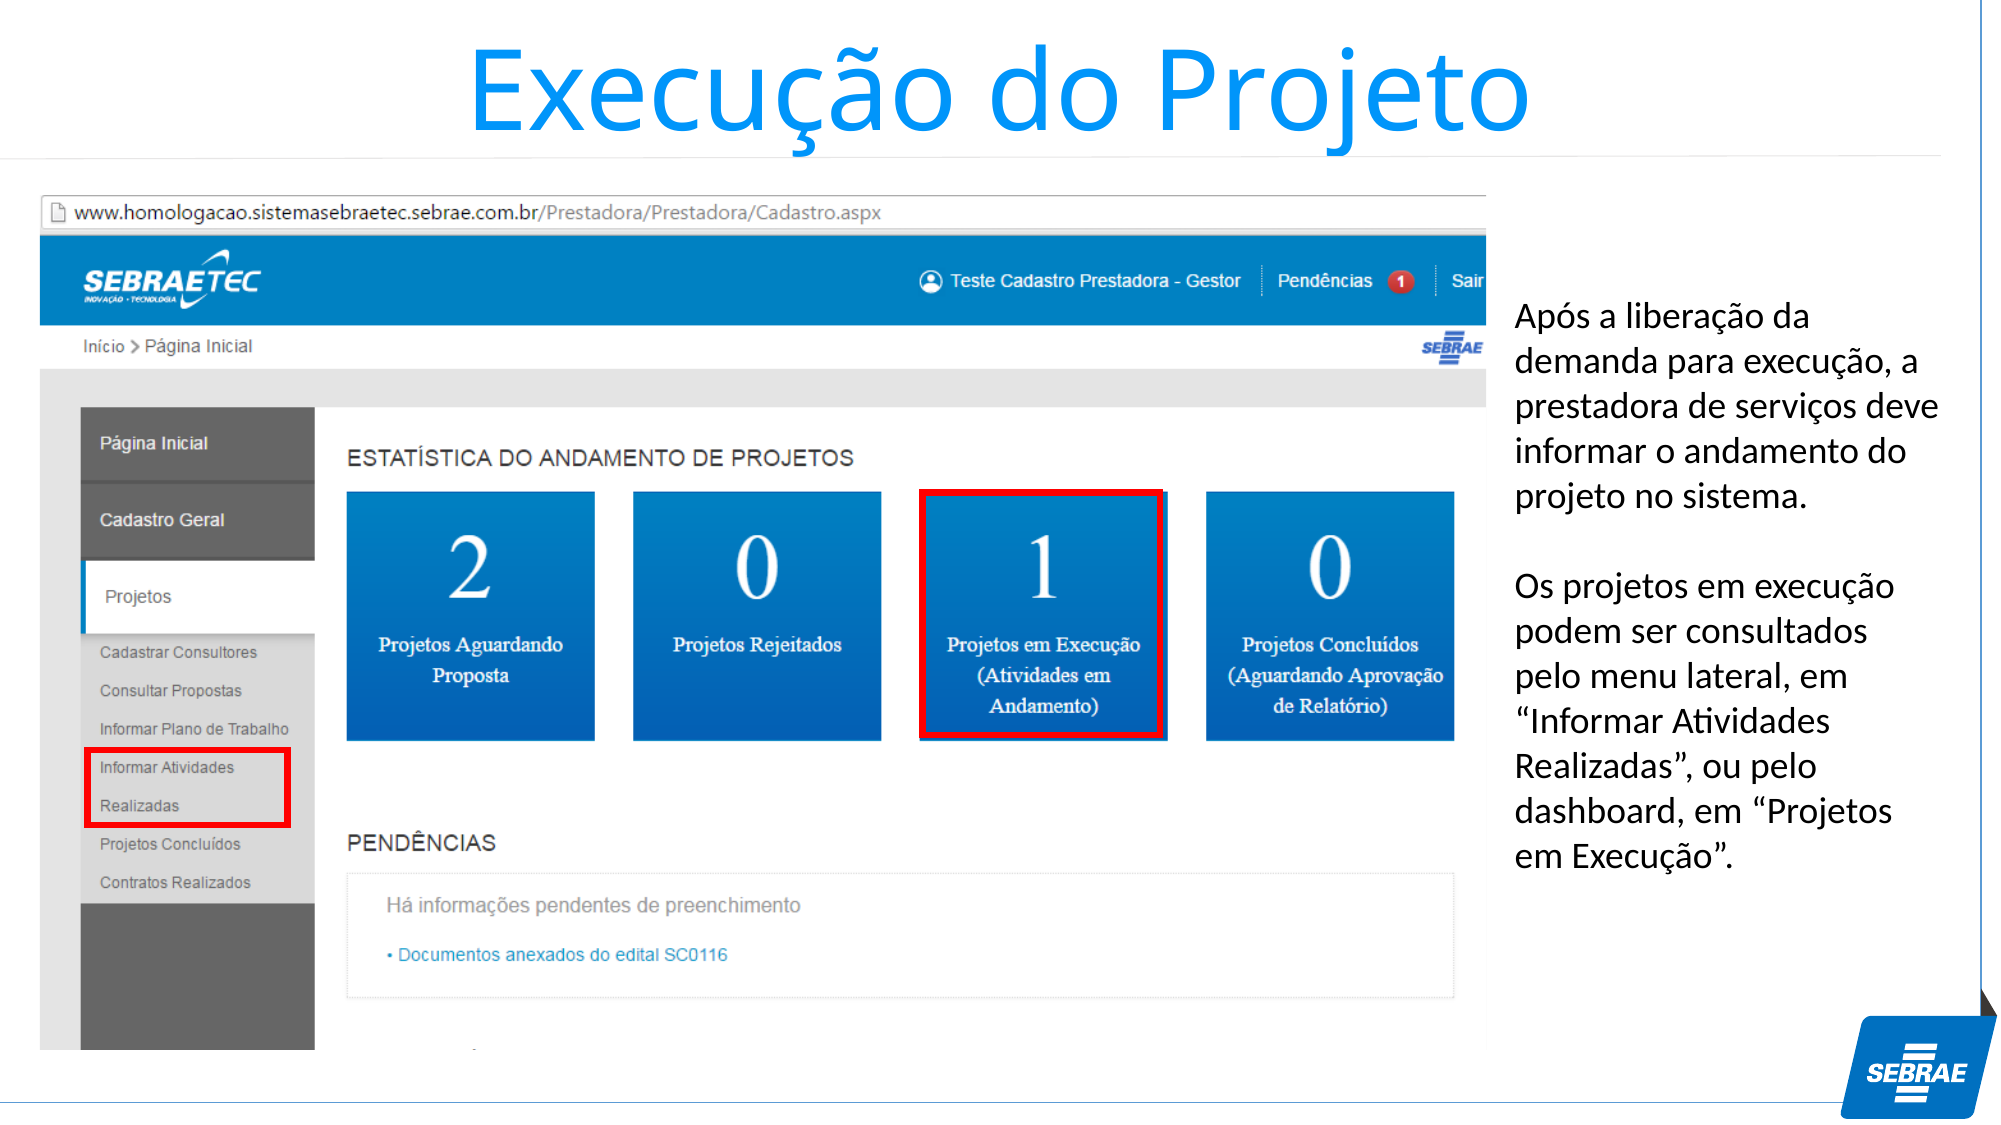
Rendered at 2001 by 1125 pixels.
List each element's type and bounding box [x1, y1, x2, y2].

text_box [0, 155, 1941, 159]
text_box [39, 194, 1487, 1050]
text_box [0, 0, 1998, 1119]
